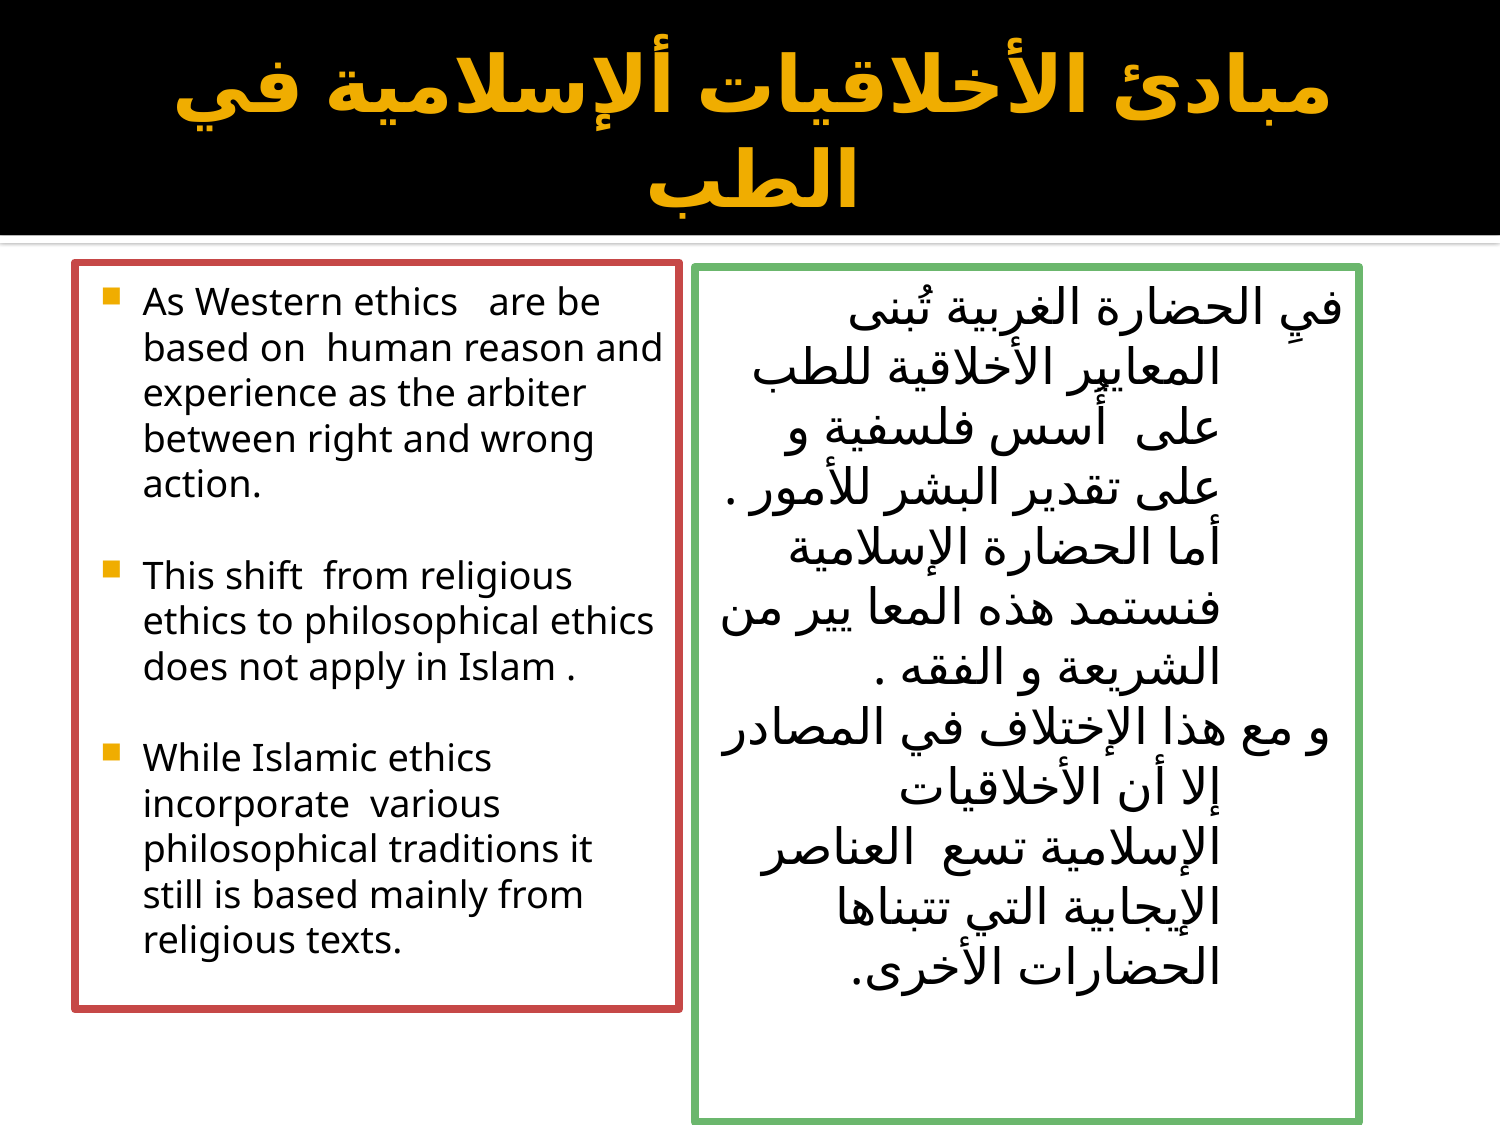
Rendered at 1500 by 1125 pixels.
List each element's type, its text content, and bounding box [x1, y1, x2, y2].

title مبادئ الأخلاقيات ألإسلامية في الطب [75, 25, 1425, 231]
list As Western ethics are be based on human reason and experience as the arbiter between right and wrong action. This shift from religious ethics to philosophical ethics does not apply in Islam . While Islamic ethics incorporate various philosophical traditions it still is based mainly from religious texts. [71, 259, 683, 1013]
text_box فيِ الحضارة الغربية تُبنى المعايير الأخلاقية للطب على أُسس فلسفية و على تقدير البشر للأمور . أما الحضارة الإسلامية فنستمد هذه المعا يير من الشريعة و الفقه . و مع هذا الإختلاف في المصادر إلا أن الأخلاقيات الإسلامية تسع العناصر الإيجابية التي تتبناها الحضارات الأخرى. [691, 263, 1363, 1125]
